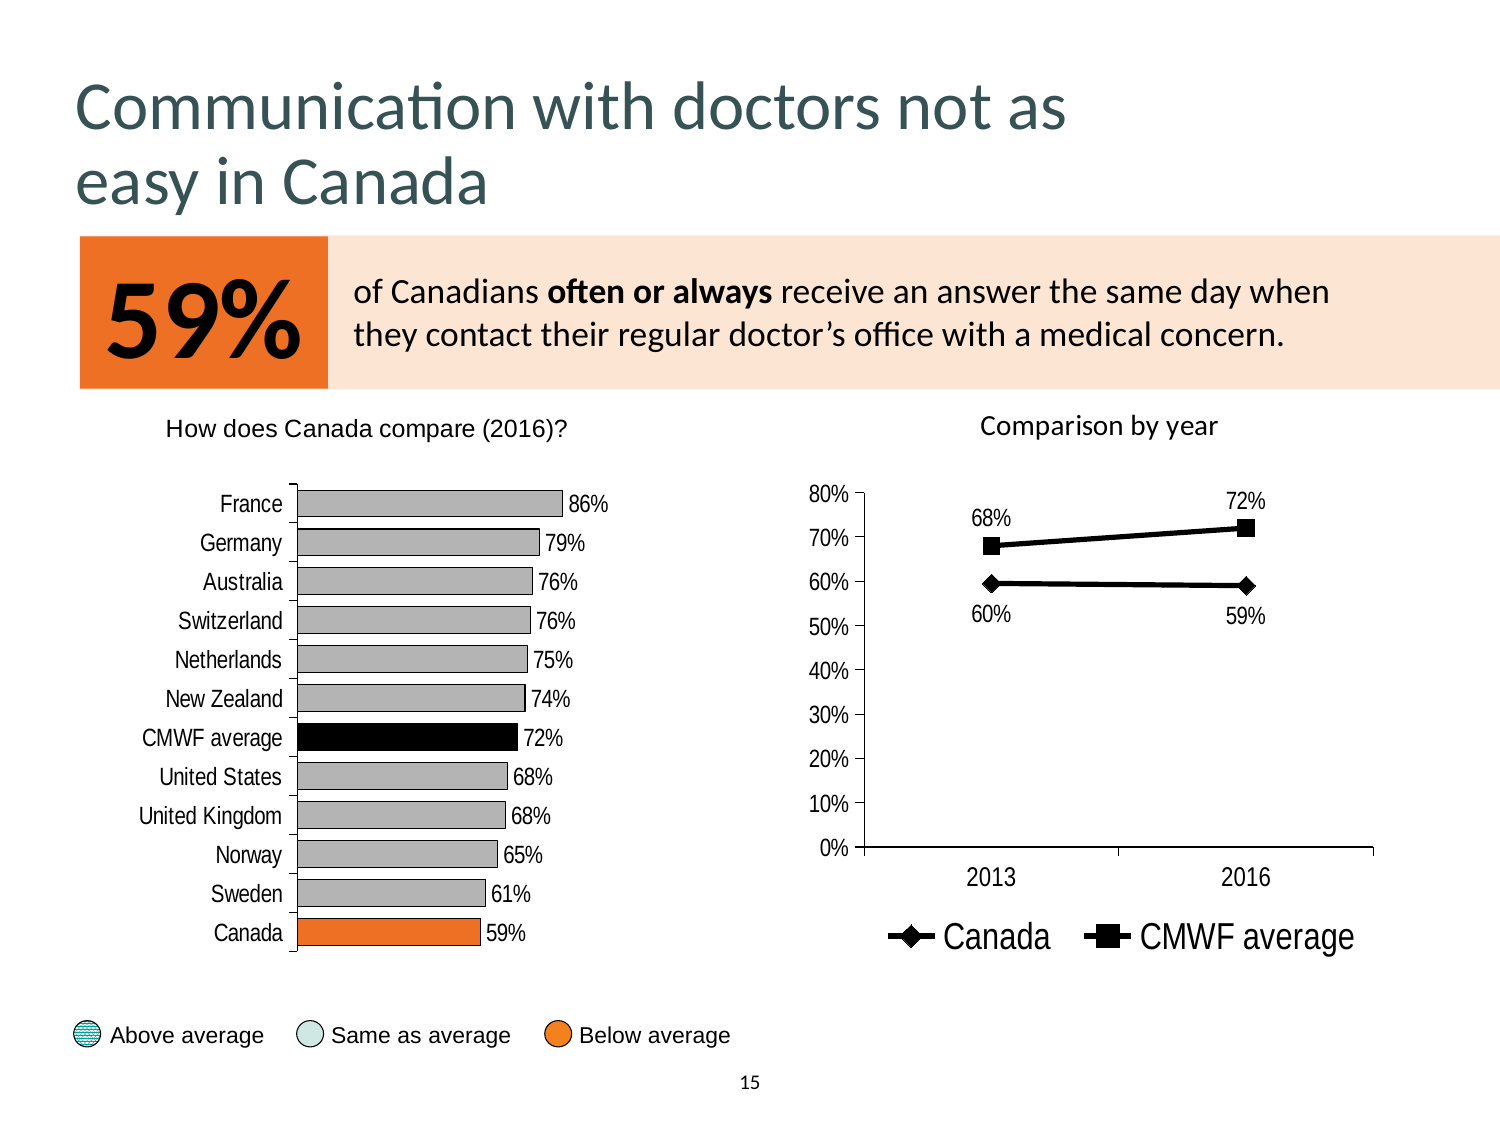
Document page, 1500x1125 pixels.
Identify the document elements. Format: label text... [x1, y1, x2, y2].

title Communication with doctors not as easy in Canada [60, 60, 1411, 228]
text_box 59% [79, 236, 328, 389]
text_box of Canadians often or always receive an answer the same day when they contact their regular doctor’s office with a medical concern. [338, 260, 1435, 361]
chart [792, 405, 1395, 977]
chart [79, 407, 671, 973]
text_box [79, 235, 1500, 390]
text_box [73, 1012, 784, 1057]
